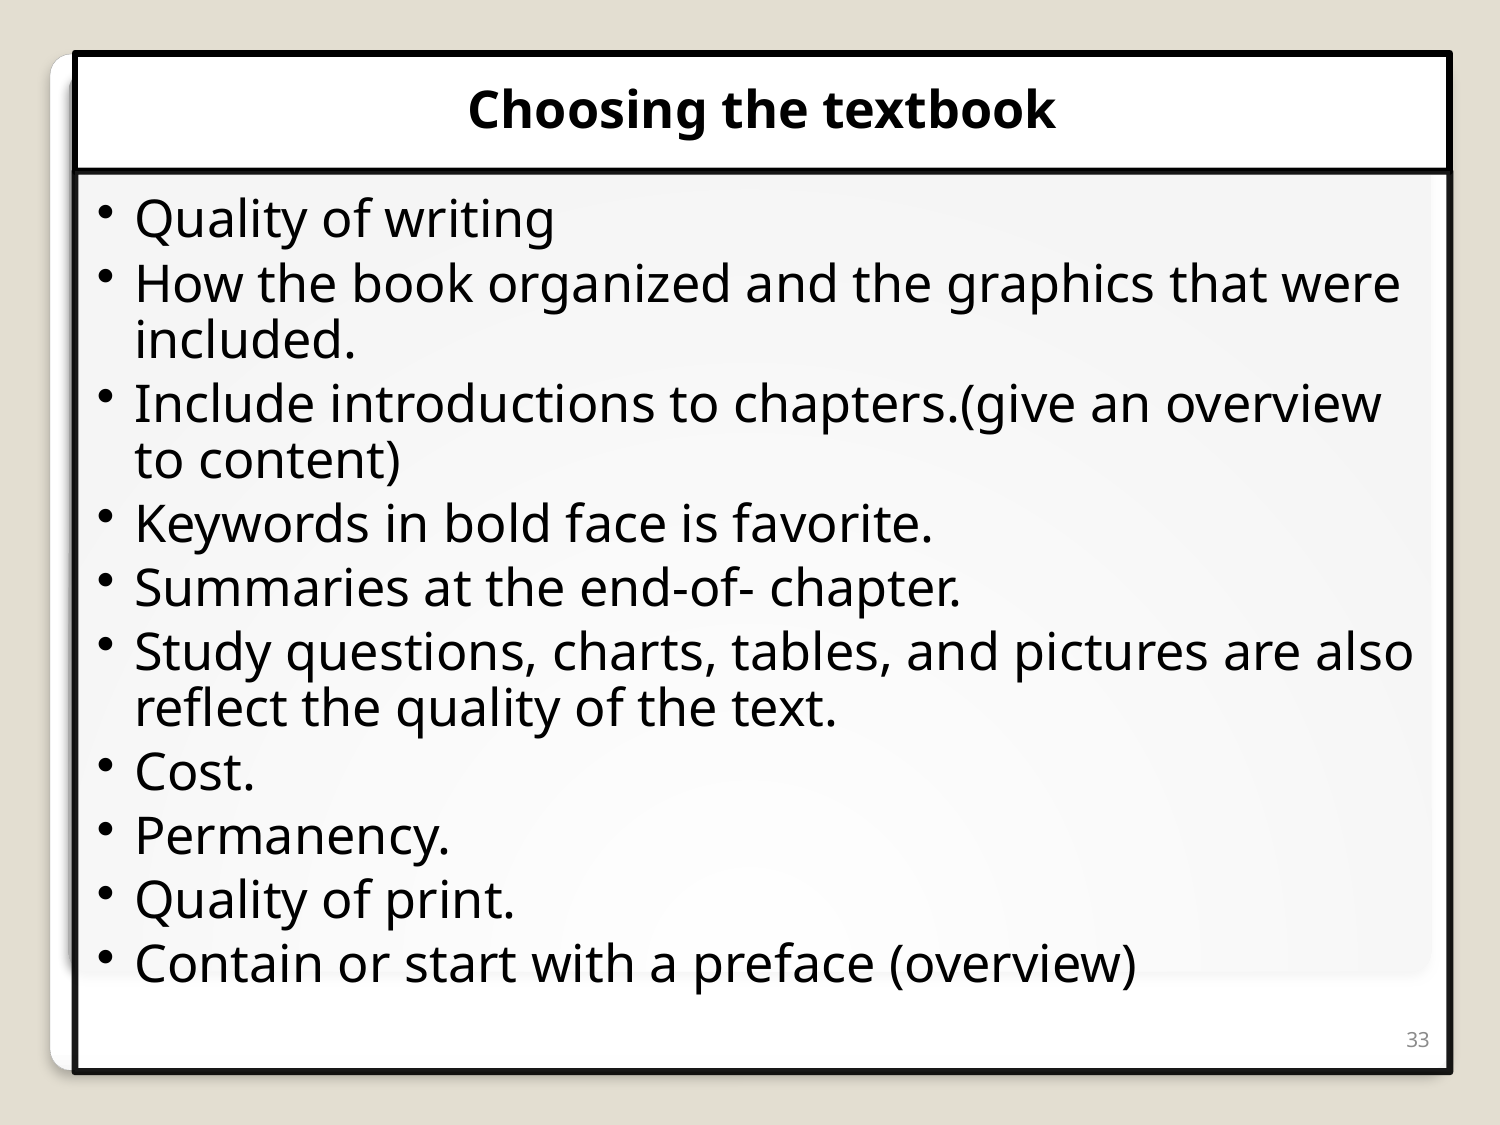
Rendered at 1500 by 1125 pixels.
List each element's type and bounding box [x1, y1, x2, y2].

text_box [74, 37, 1451, 1088]
